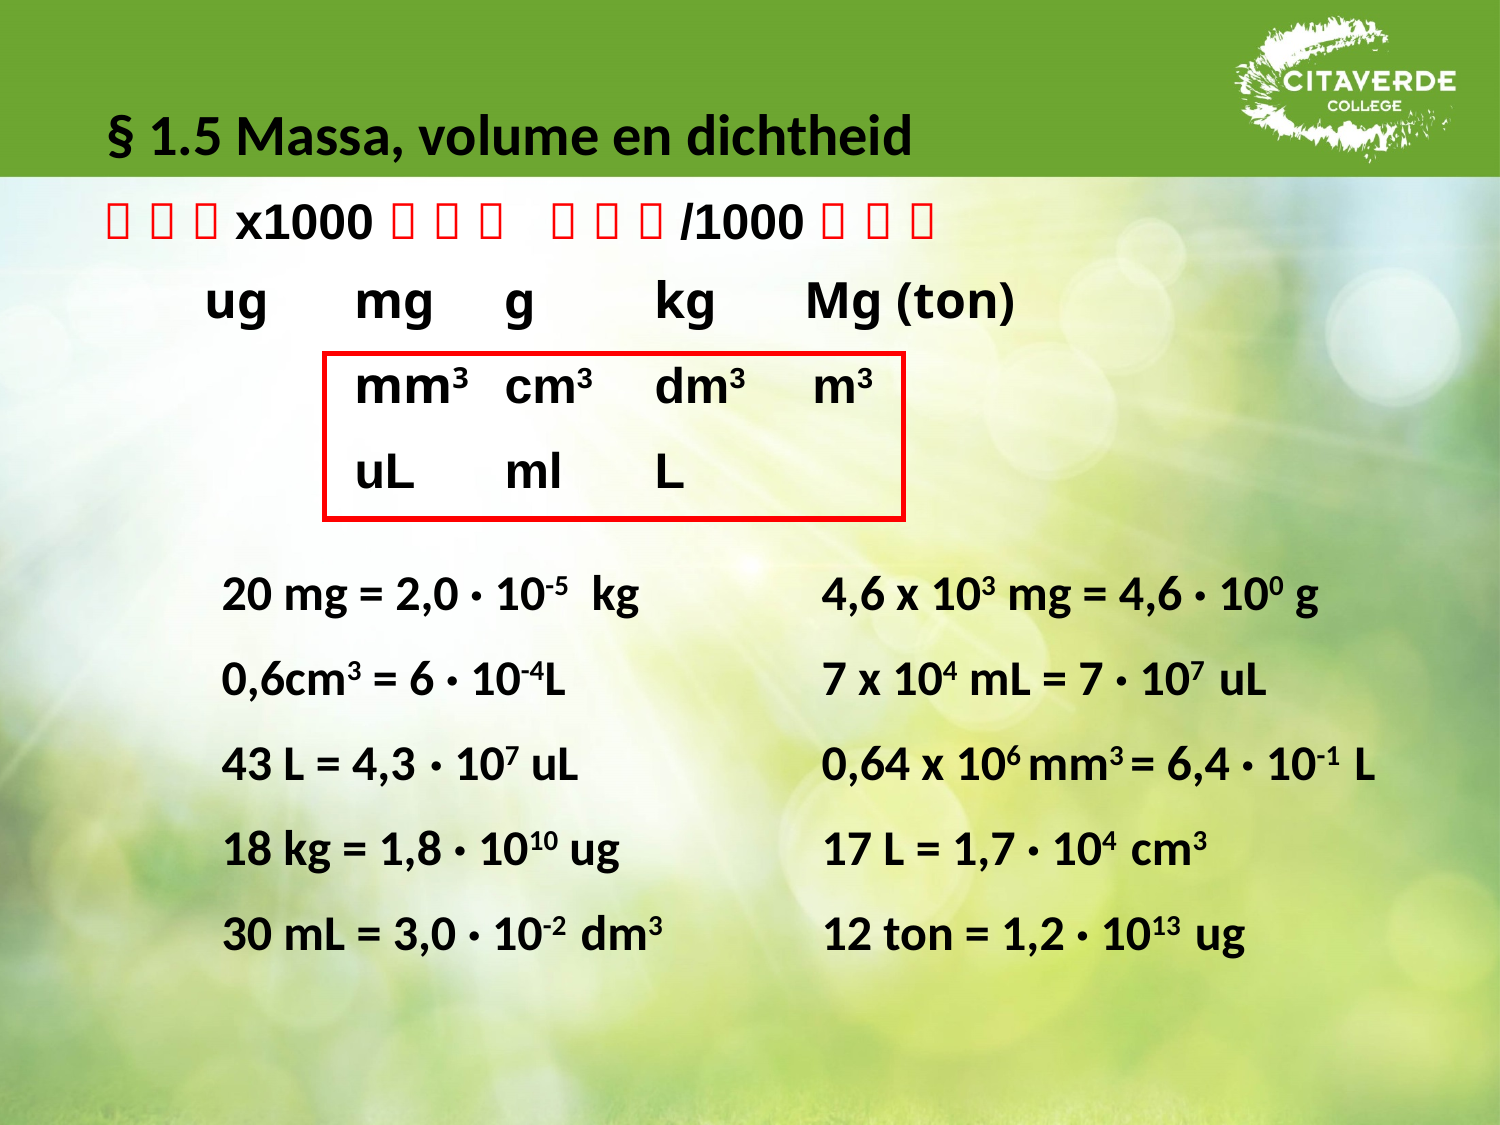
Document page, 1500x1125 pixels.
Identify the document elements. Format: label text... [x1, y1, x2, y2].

text_box [324, 353, 904, 520]
text_box 20 mg = 2,0 · 10-5 kg 4,6 x 103 mg = 4,6 · 100 g 0,6cm3 = 6 · 10-4L 7 x 104 mL = 7 · 107 uL 43 L = 4,3 · 107 uL 0,64 x 106 mm3 = 6,4 · 10-1 L 18 kg = 1,8 · 1010 ug 17 L = 1,7 · 104 cm3 30 mL = 3,0 · 10-2 dm3 12 ton = 1,2 · 1013 ug [56, 553, 1500, 1054]
text_box ug mg g kg Mg (ton) mm3 cm3 dm3 m3 uL ml L [189, 260, 1395, 553]
text_box    x1000       /1000    [88, 182, 1296, 257]
text_box § 1.5 Massa, volume en dichtheid [91, 90, 978, 175]
picture [0, 0, 1500, 1125]
